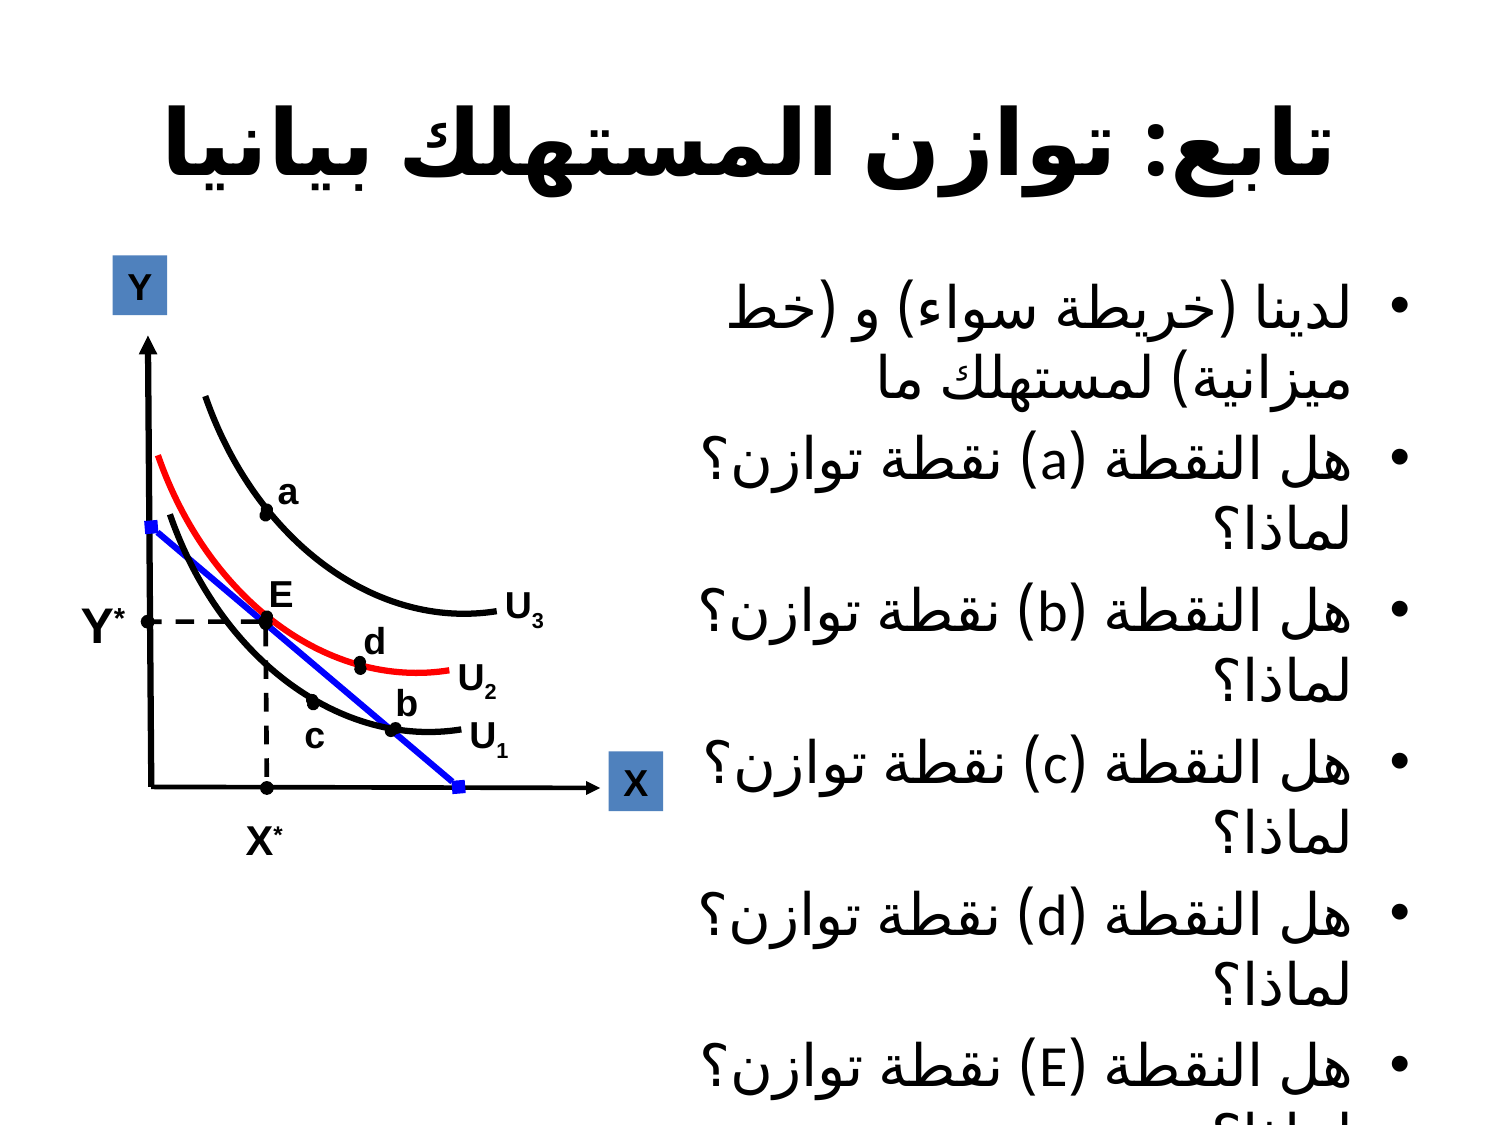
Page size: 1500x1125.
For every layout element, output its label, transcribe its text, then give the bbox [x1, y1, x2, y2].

text_box d [348, 609, 402, 670]
text_box Y* [65, 585, 141, 661]
text_box X* [230, 806, 298, 872]
text_box [396, 734, 464, 792]
text_box [306, 693, 320, 704]
text_box [205, 284, 491, 614]
text_box U3 [490, 574, 571, 640]
text_box c [289, 704, 340, 764]
text_box [157, 427, 244, 509]
text_box b [380, 672, 434, 732]
text_box U1 [454, 704, 535, 770]
text_box [354, 670, 367, 676]
text_box [141, 615, 160, 628]
text_box [464, 781, 601, 795]
text_box [169, 479, 454, 732]
text_box [260, 610, 273, 620]
text_box X [608, 751, 664, 812]
text_box [384, 732, 401, 738]
list لدينا (خريطة سواء) و (خط ميزانية) لمستهلك ما هل النقطة (a) نقطة توازن؟ لماذا؟ هل النقطة (b) نقطة توازن؟ لماذا؟ هل النقطة (c) نقطة توازن؟ لماذا؟ هل النقطة (d) نقطة توازن؟ لماذا؟ هل النقطة (E) نقطة توازن؟ لماذا؟ مالذي يحدد نقطة التوازن؟؟ [679, 262, 1425, 1005]
text_box [254, 615, 272, 628]
text_box Y [112, 255, 168, 316]
text_box [260, 628, 274, 795]
text_box [259, 506, 270, 522]
title تابع: توازن المستهلك بيانيا [75, 45, 1425, 233]
text_box [141, 335, 155, 522]
text_box [146, 522, 187, 558]
text_box a [262, 459, 314, 520]
text_box U2 [442, 645, 524, 712]
